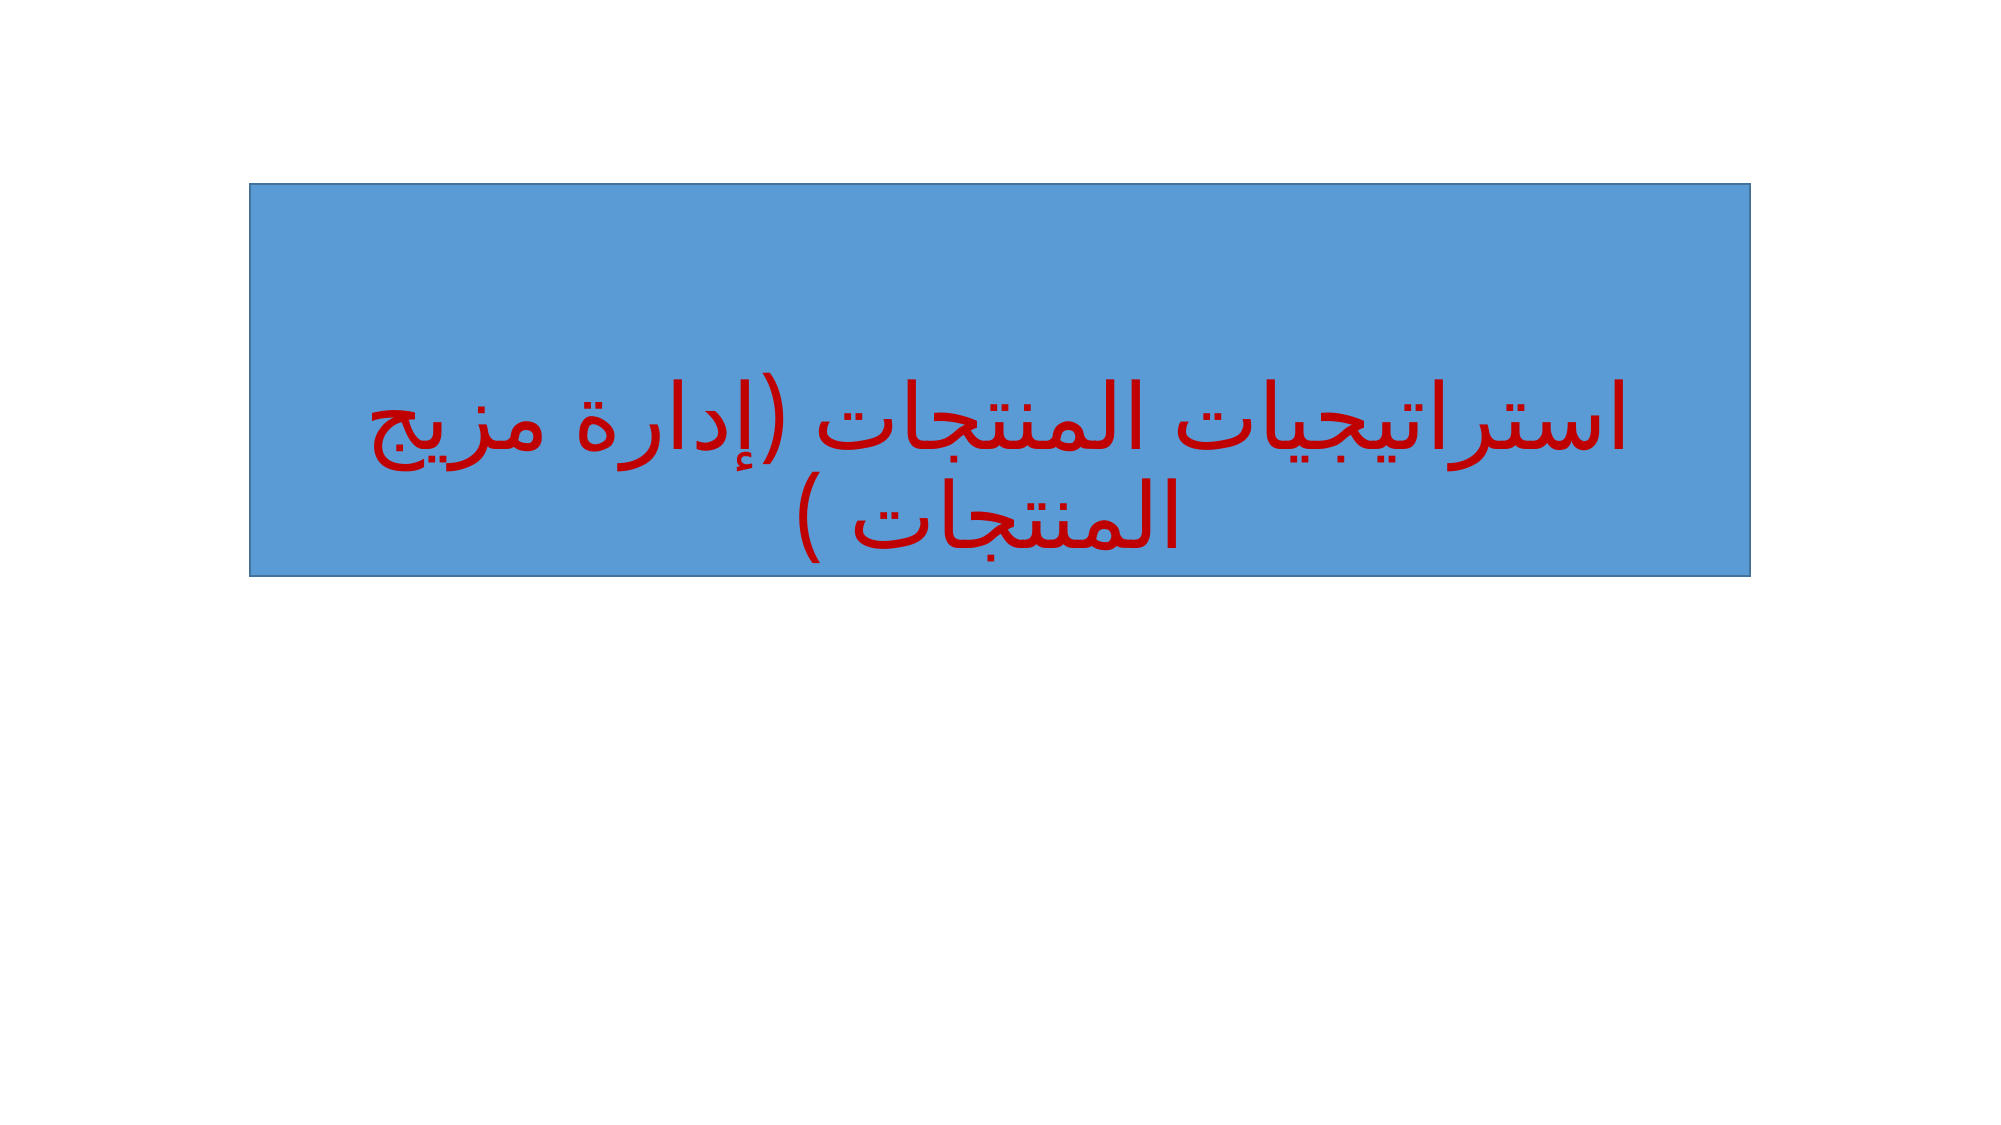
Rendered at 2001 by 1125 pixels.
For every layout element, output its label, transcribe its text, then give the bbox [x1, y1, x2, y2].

title استراتيجيات المنتجات (إدارة مزيج المنتجات ) [249, 183, 1751, 577]
